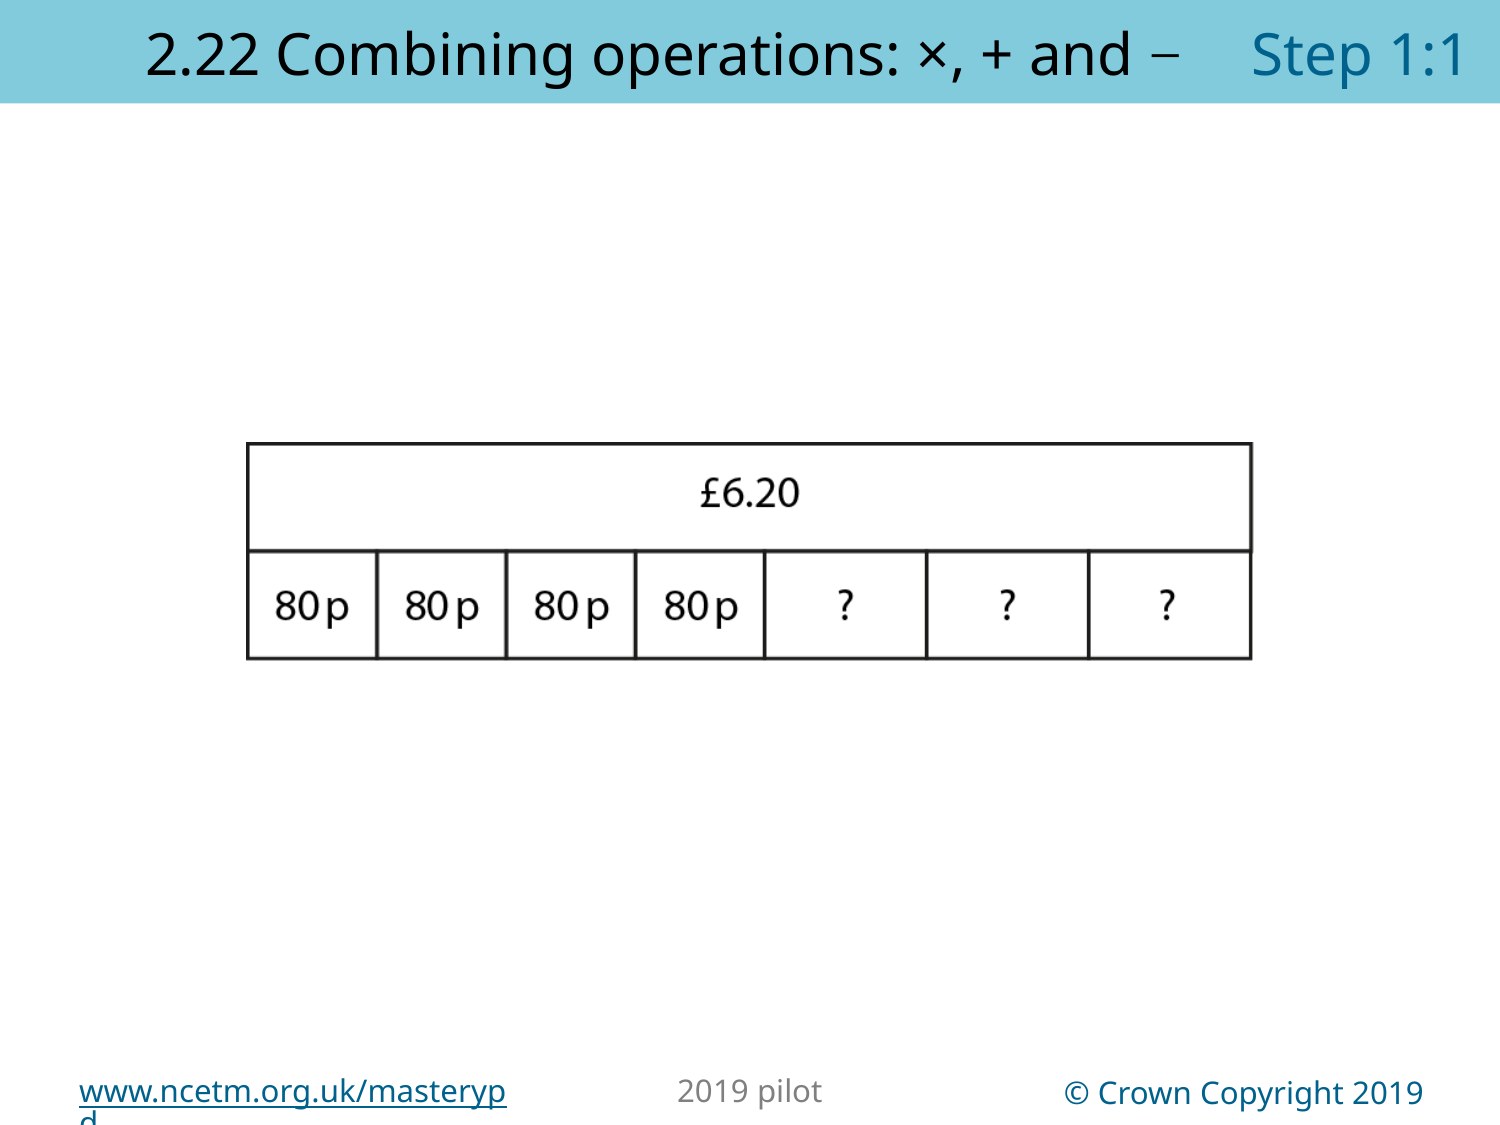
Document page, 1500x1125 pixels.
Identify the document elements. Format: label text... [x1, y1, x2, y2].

list 2.22 Combining operations: ×, + and − Step 1:1 [0, 0, 1500, 104]
picture [245, 441, 1255, 683]
